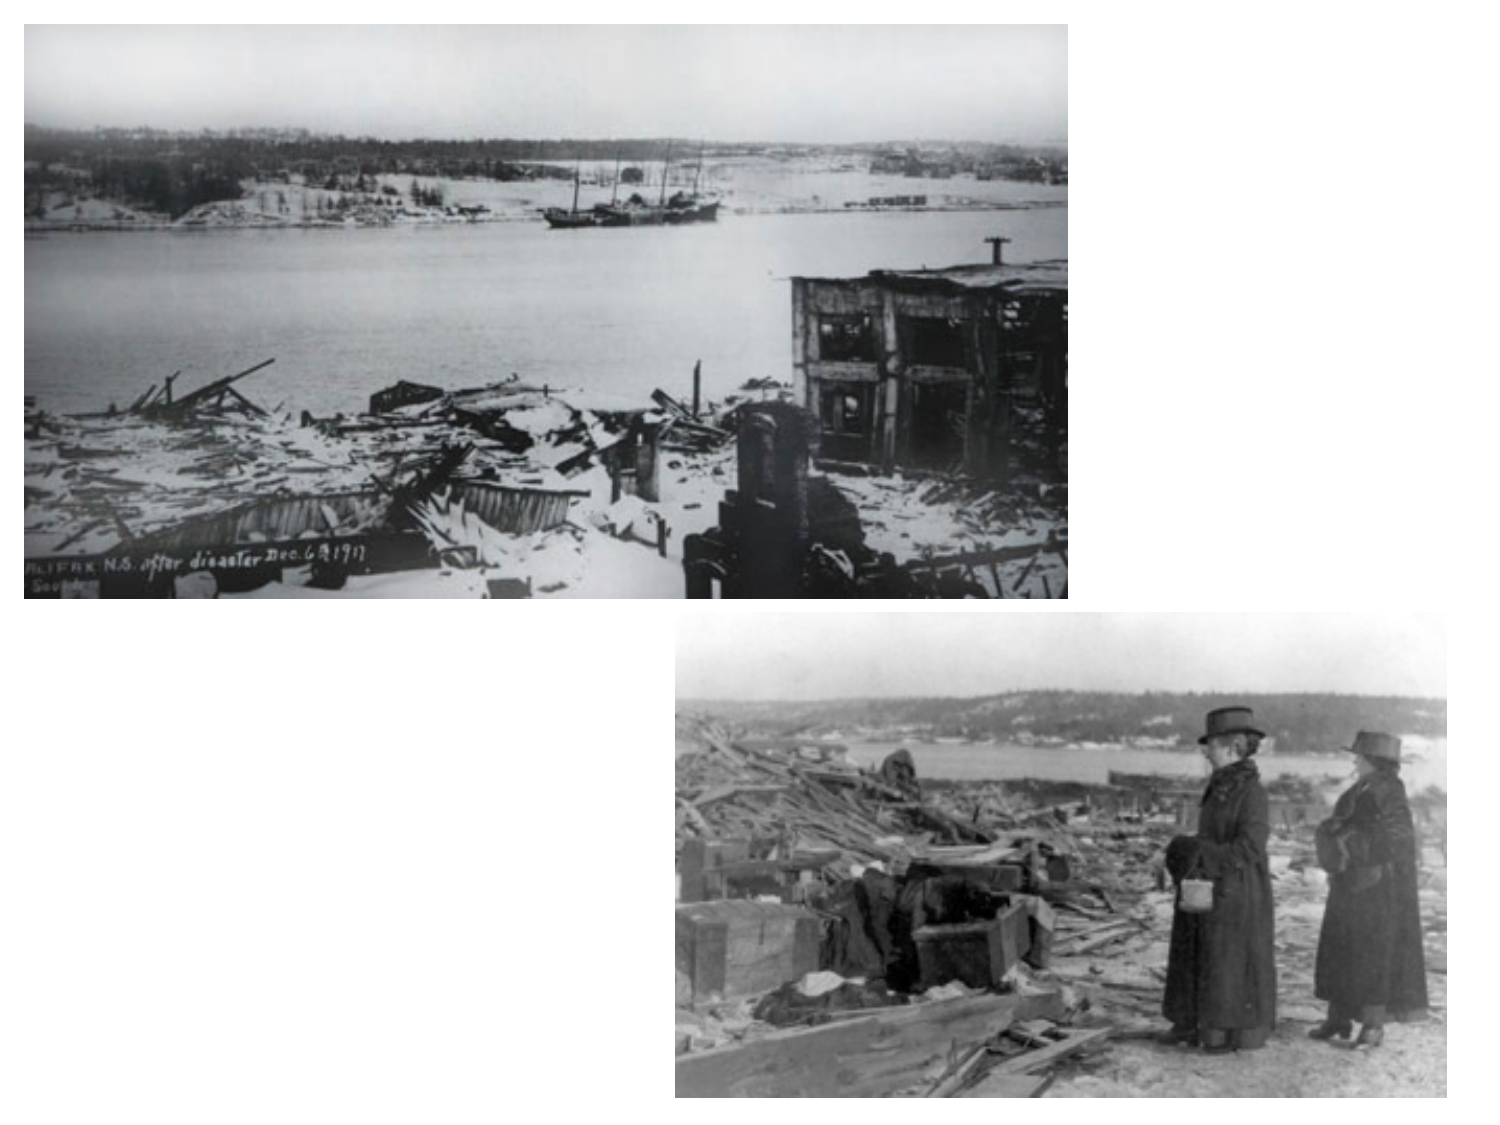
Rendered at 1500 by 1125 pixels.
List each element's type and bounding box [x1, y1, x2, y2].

list [24, 24, 1069, 599]
picture [674, 612, 1447, 1098]
